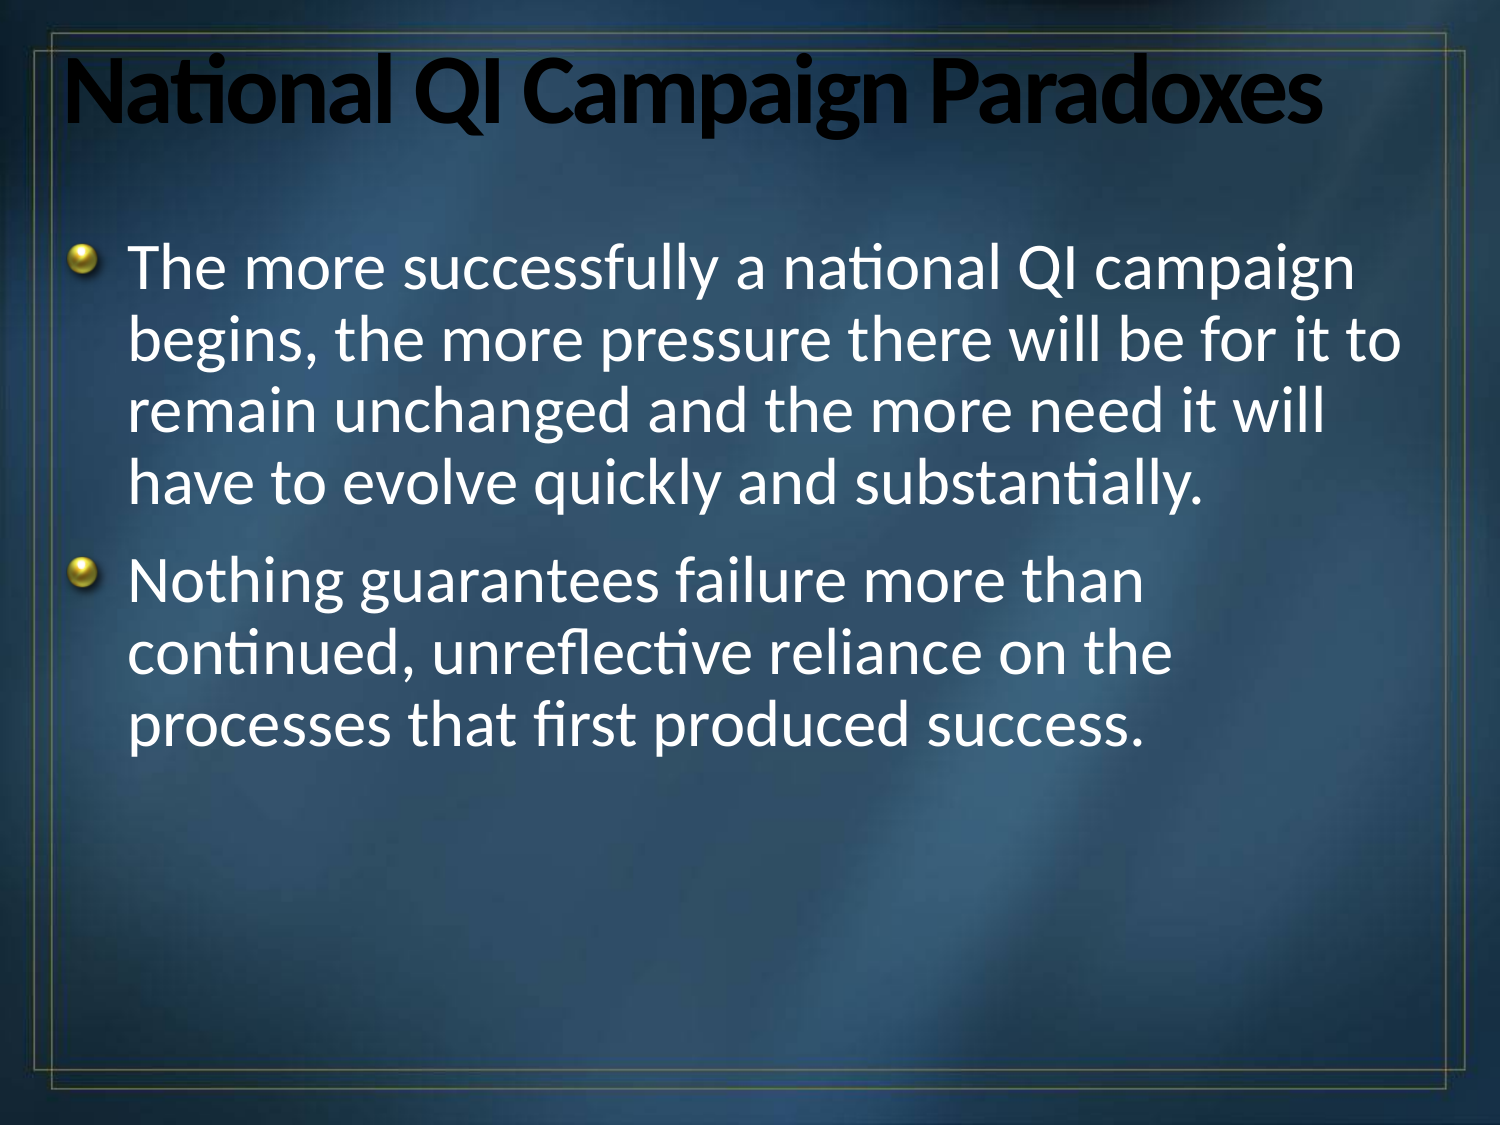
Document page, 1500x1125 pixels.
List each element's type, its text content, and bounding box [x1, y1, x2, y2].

list The more successfully a national QI campaign begins, the more pressure there will be for it to remain unchanged and the more need it will have to evolve quickly and substantially. Nothing guarantees failure more than continued, unreflective reliance on the processes that first produced success. [62, 231, 1438, 873]
title National QI Campaign Paradoxes [62, 37, 1438, 147]
picture [0, 0, 1500, 1125]
